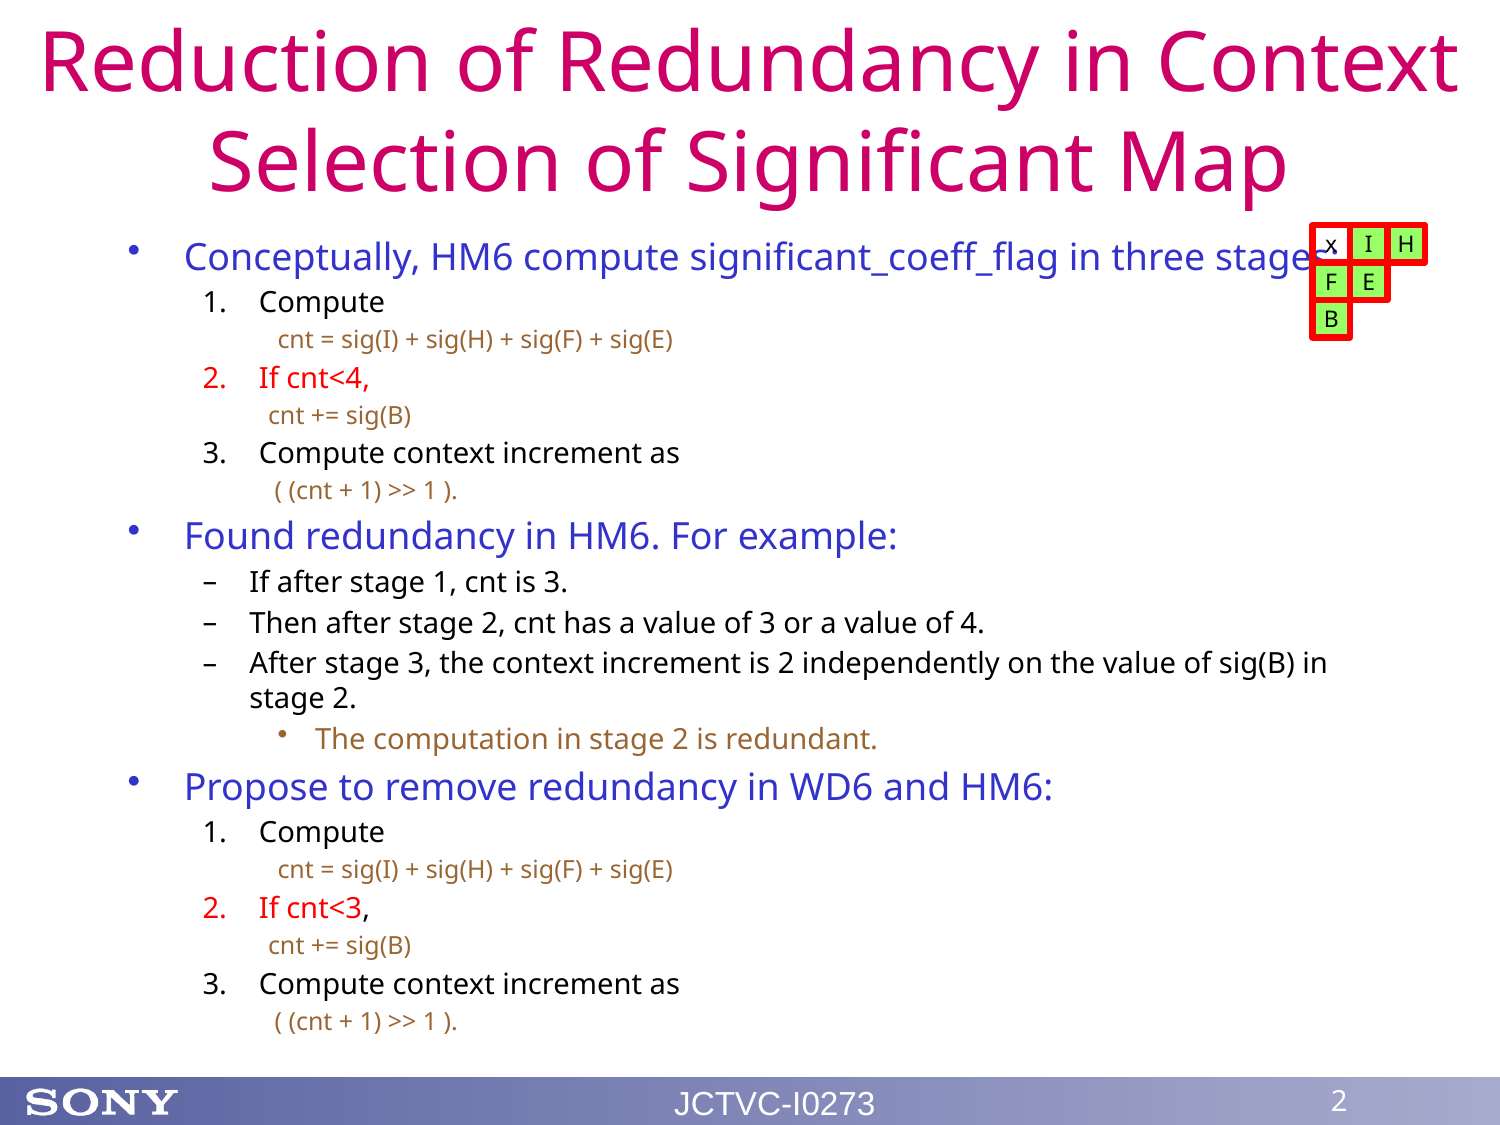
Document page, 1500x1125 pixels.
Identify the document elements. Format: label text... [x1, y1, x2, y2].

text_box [1312, 224, 1426, 338]
picture [26, 1088, 178, 1116]
list Conceptually, HM6 compute significant_coeff_flag in three stages: Compute cnt = sig(I) + sig(H) + sig(F) + sig(E) If cnt<4, cnt += sig(B) Compute context increment as ( (cnt + 1) >> 1 ). Found redundancy in HM6. For example: If after stage 1, cnt is 3. Then after stage 2, cnt has a value of 3 or a value of 4. After stage 3, the context increment is 2 independently on the value of sig(B) in stage 2. The computation in stage 2 is redundant. Propose to remove redundancy in WD6 and HM6: Compute cnt = sig(I) + sig(H) + sig(F) + sig(E) If cnt<3, cnt += sig(B) Compute context increment as ( (cnt + 1) >> 1 ). [112, 224, 1369, 1069]
slide_number 2 [1049, 1074, 1363, 1125]
footer JCTVC-I0273 [537, 1074, 1013, 1125]
title Reduction of Redundancy in Context Selection of Significant Map [0, 0, 1500, 218]
